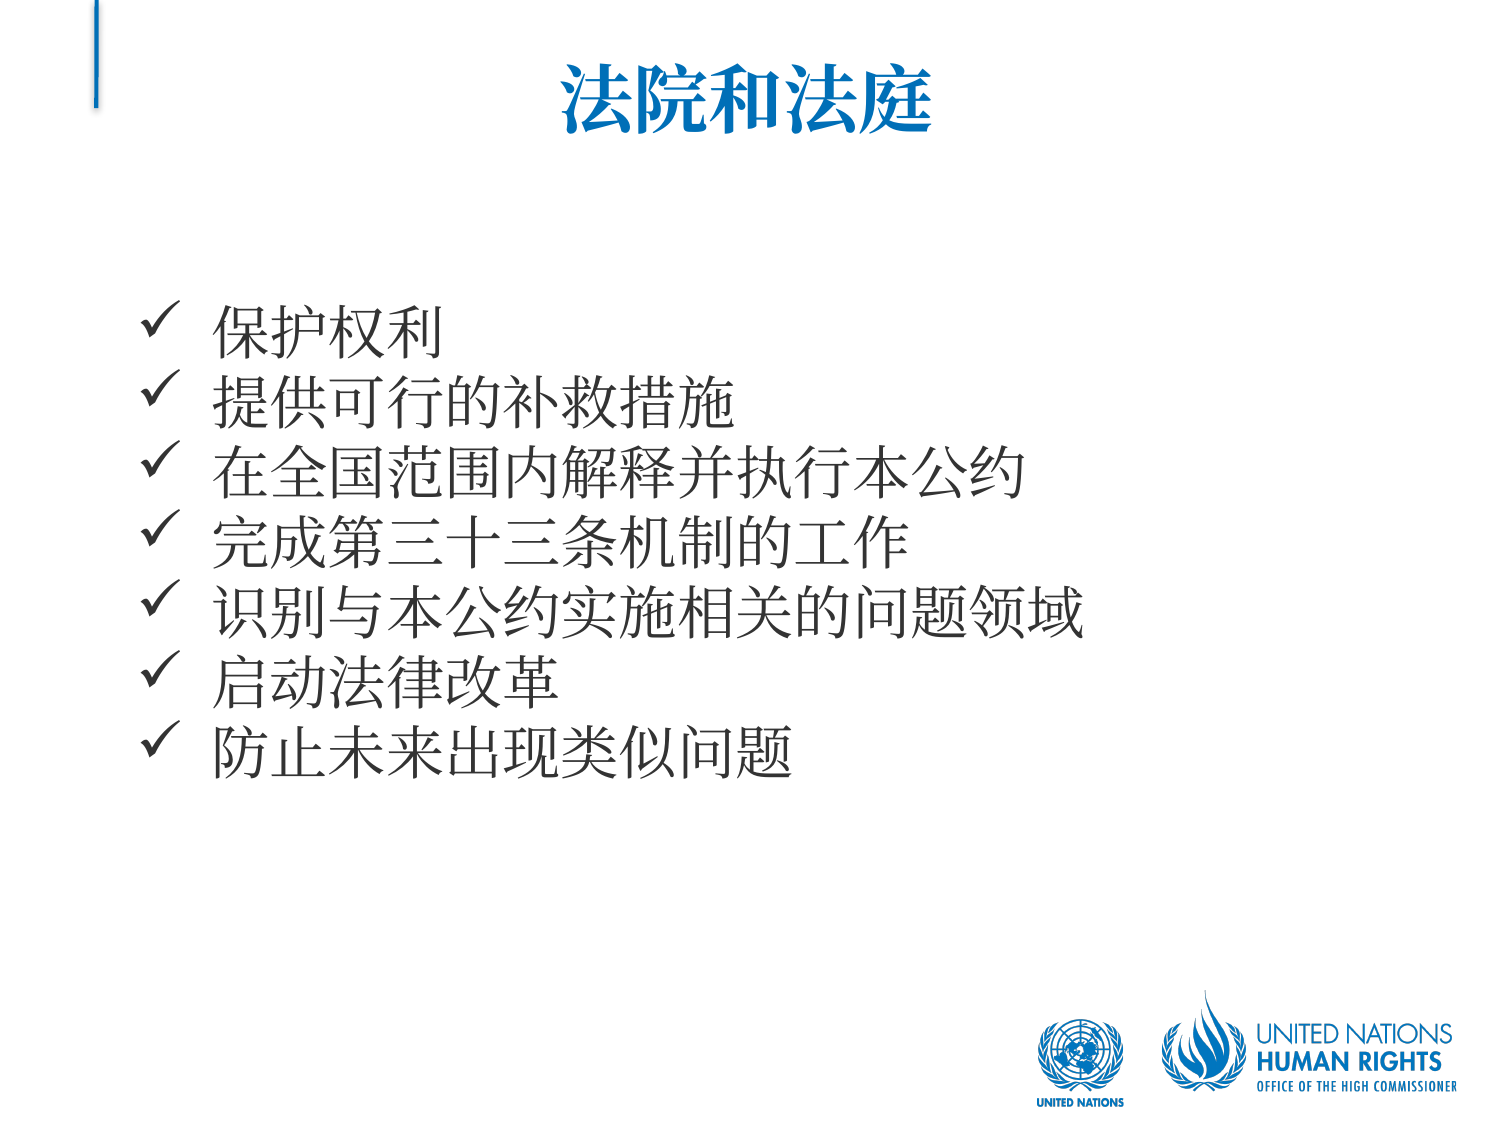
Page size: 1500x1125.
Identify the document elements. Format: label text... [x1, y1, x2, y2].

title 法院和法庭 [54, 45, 1437, 224]
text_box 保护权利 提供可行的补救措施 在全国范围内解释并执行本公约 完成第三十三条机制的工作 识别与本公约实施相关的问题领域 启动法律改革 防止未来出现类似问题 [121, 223, 1392, 995]
picture [1037, 990, 1457, 1107]
